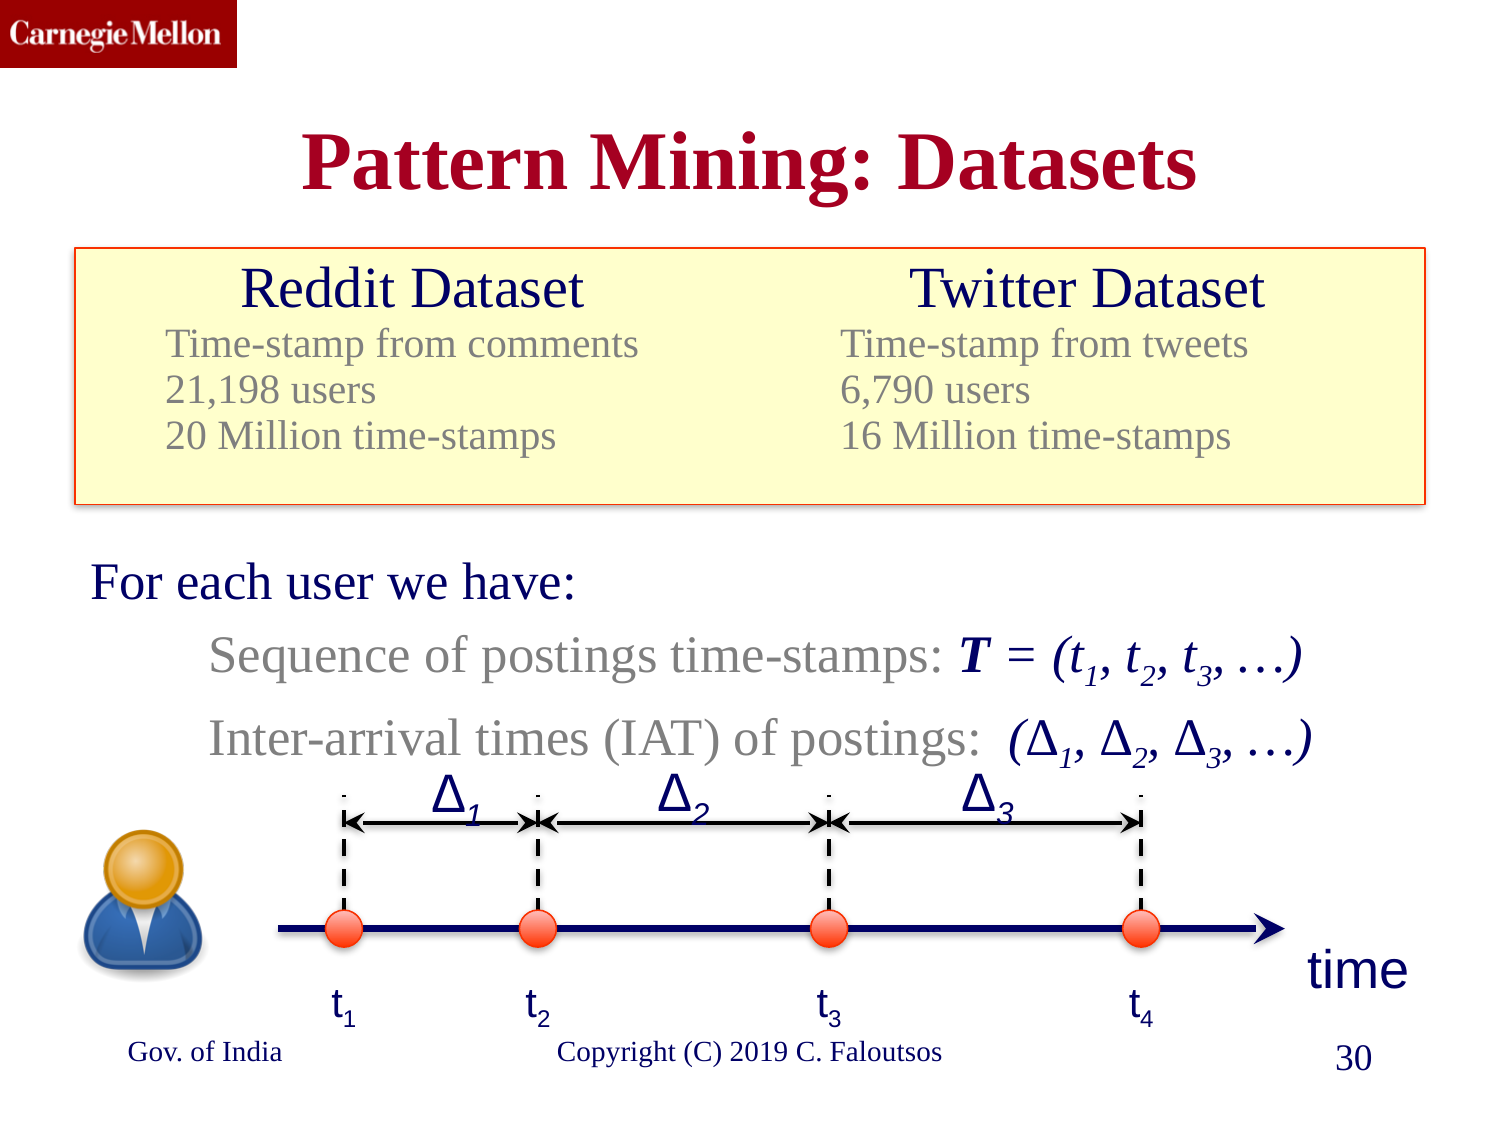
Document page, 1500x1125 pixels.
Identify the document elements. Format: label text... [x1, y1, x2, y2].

list For each user we have: Sequence of postings time-stamps: T = (t1, t2, t3, …) Inter-arrival times (IAT) of postings: (∆1, ∆2, ∆3, …) [74, 538, 1426, 748]
slide_number Gov. of India [112, 1043, 426, 1101]
picture [0, 0, 237, 68]
title Pattern Mining: Datasets [112, 99, 1388, 213]
slide_number 30 [1074, 1043, 1388, 1101]
text_box [74, 247, 1426, 505]
table_header Reddit Dataset Time-stamp from comments 21,198 users 20 Million time-stamps [75, 248, 750, 466]
footer Copyright (C) 2019 C. Faloutsos [512, 1043, 988, 1101]
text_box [58, 749, 1445, 1035]
table_header Twitter Dataset Time-stamp from tweets 6,790 users 16 Million time-stamps [750, 248, 1425, 466]
